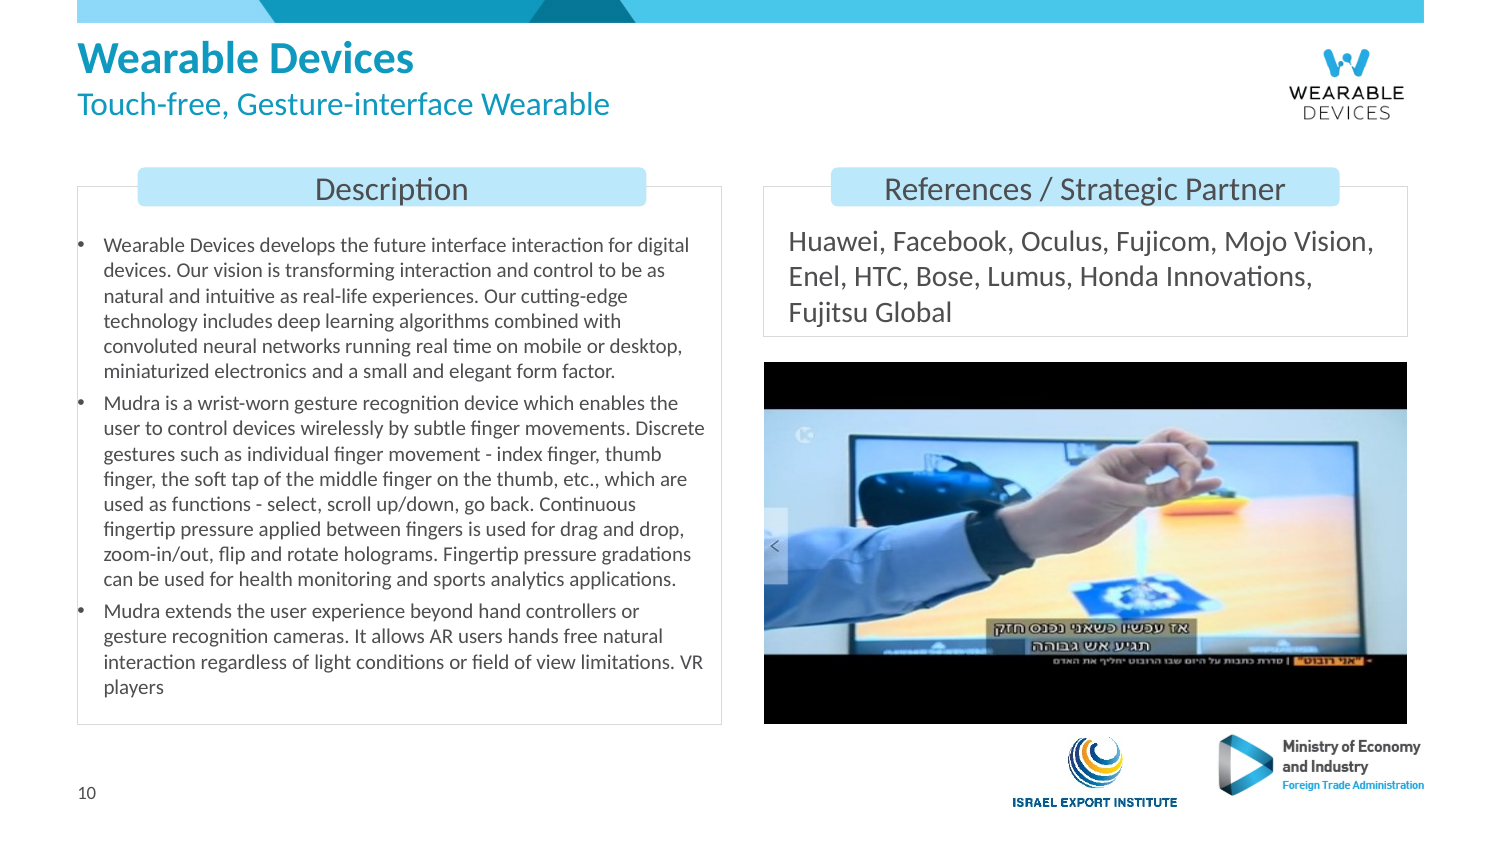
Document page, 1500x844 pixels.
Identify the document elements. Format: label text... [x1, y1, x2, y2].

text_box References / Strategic Partner [830, 167, 1340, 207]
list Wearable Devices develops the future interface interaction for digital devices. Our vision is transforming interaction and control to be as natural and intuitive as real-life experiences. Our cutting-edge technology includes deep learning algorithms combined with convoluted neural networks running real time on mobile or desktop, miniaturized electronics and a small and elegant form factor. Mudra is a wrist-worn gesture recognition device which enables the user to control devices wirelessly by subtle finger movements. Discrete gestures such as individual finger movement - index finger, thumb finger, the soft tap of the middle finger on the thumb, etc., which are used as functions - select, scroll up/down, go back. Continuous fingertip pressure applied between fingers is used for drag and drop, zoom-in/out, flip and rotate holograms. Fingertip pressure gradations can be used for health monitoring and sports analytics applications. Mudra extends the user experience beyond hand controllers or gesture recognition cameras. It allows AR users hands free natural interaction regardless of light conditions or field of view limitations. VR players [77, 186, 722, 725]
text_box [780, 155, 1424, 713]
picture [0, 0, 1500, 844]
text_box Huawei, Facebook, Oculus, Fujicom, Mojo Vision, Enel, HTC, Bose, Lumus, Honda Innovations, Fujitsu Global [763, 186, 1408, 337]
title Wearable Devices Touch-free, Gesture-interface Wearable [77, 27, 1423, 130]
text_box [763, 361, 1408, 725]
text_box Description [137, 167, 647, 207]
